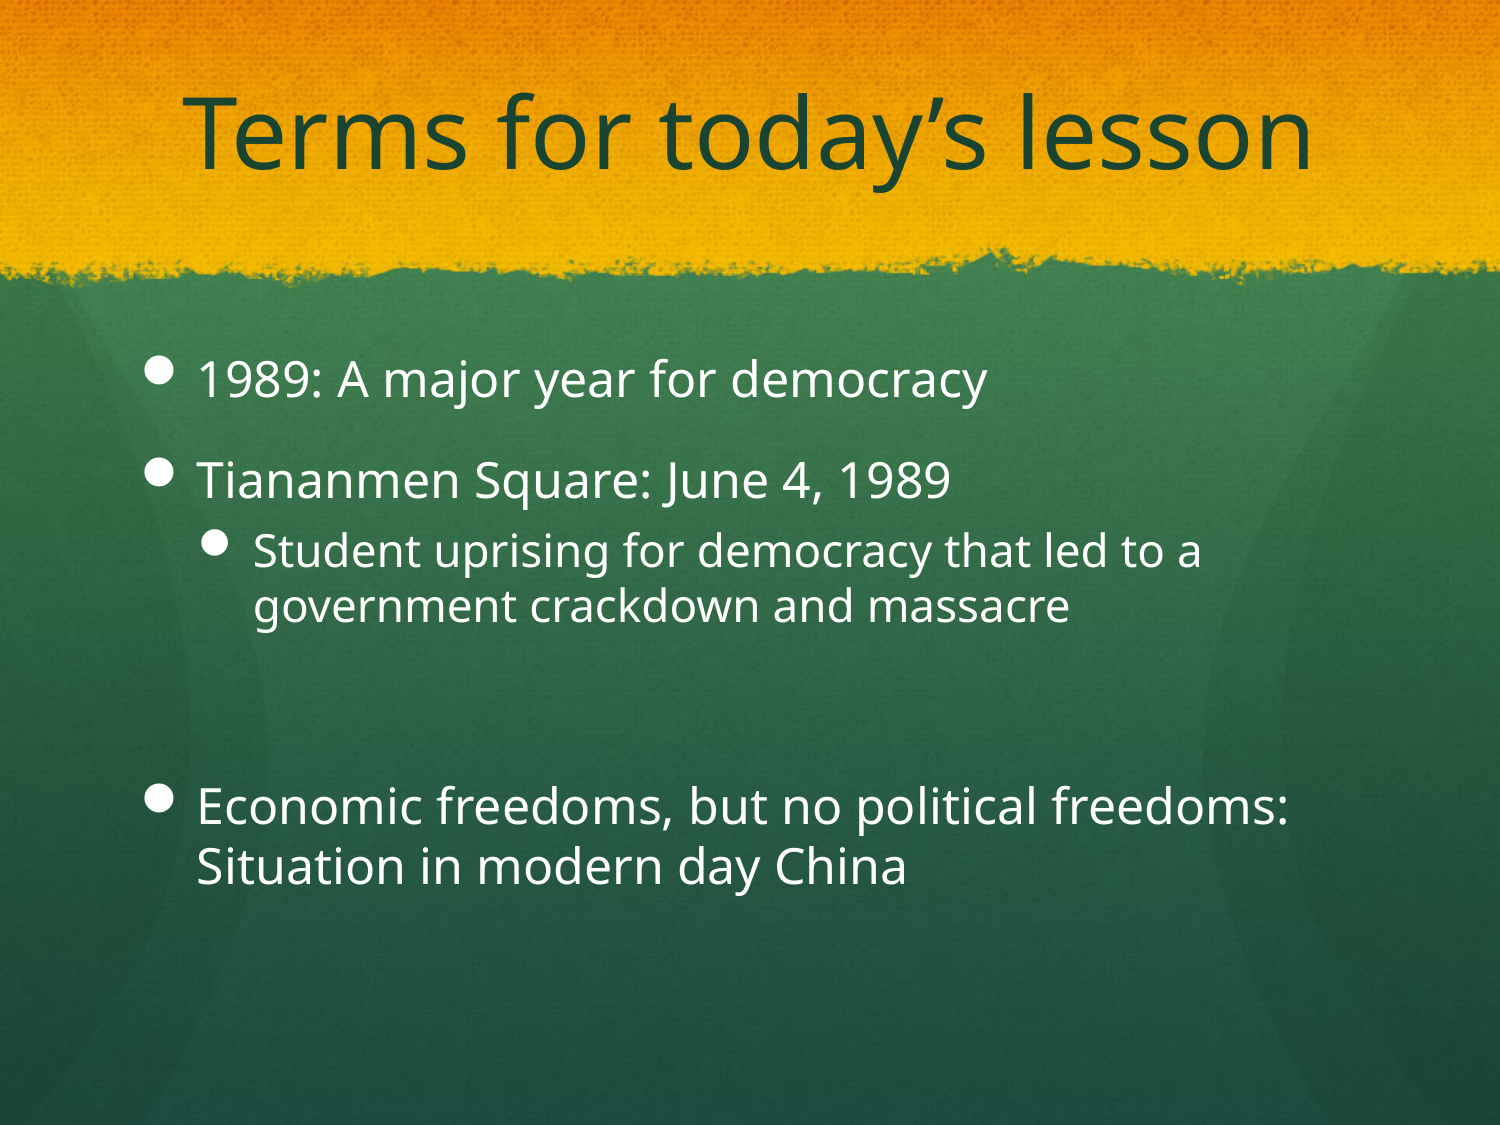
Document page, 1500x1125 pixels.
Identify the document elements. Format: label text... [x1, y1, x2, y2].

list 1989: A major year for democracy Tiananmen Square: June 4, 1989 Student uprising for democracy that led to a government crackdown and massacre Economic freedoms, but no political freedoms: Situation in modern day China [125, 339, 1375, 1026]
title Terms for today’s lesson [125, 13, 1375, 246]
picture [0, 0, 1500, 1125]
